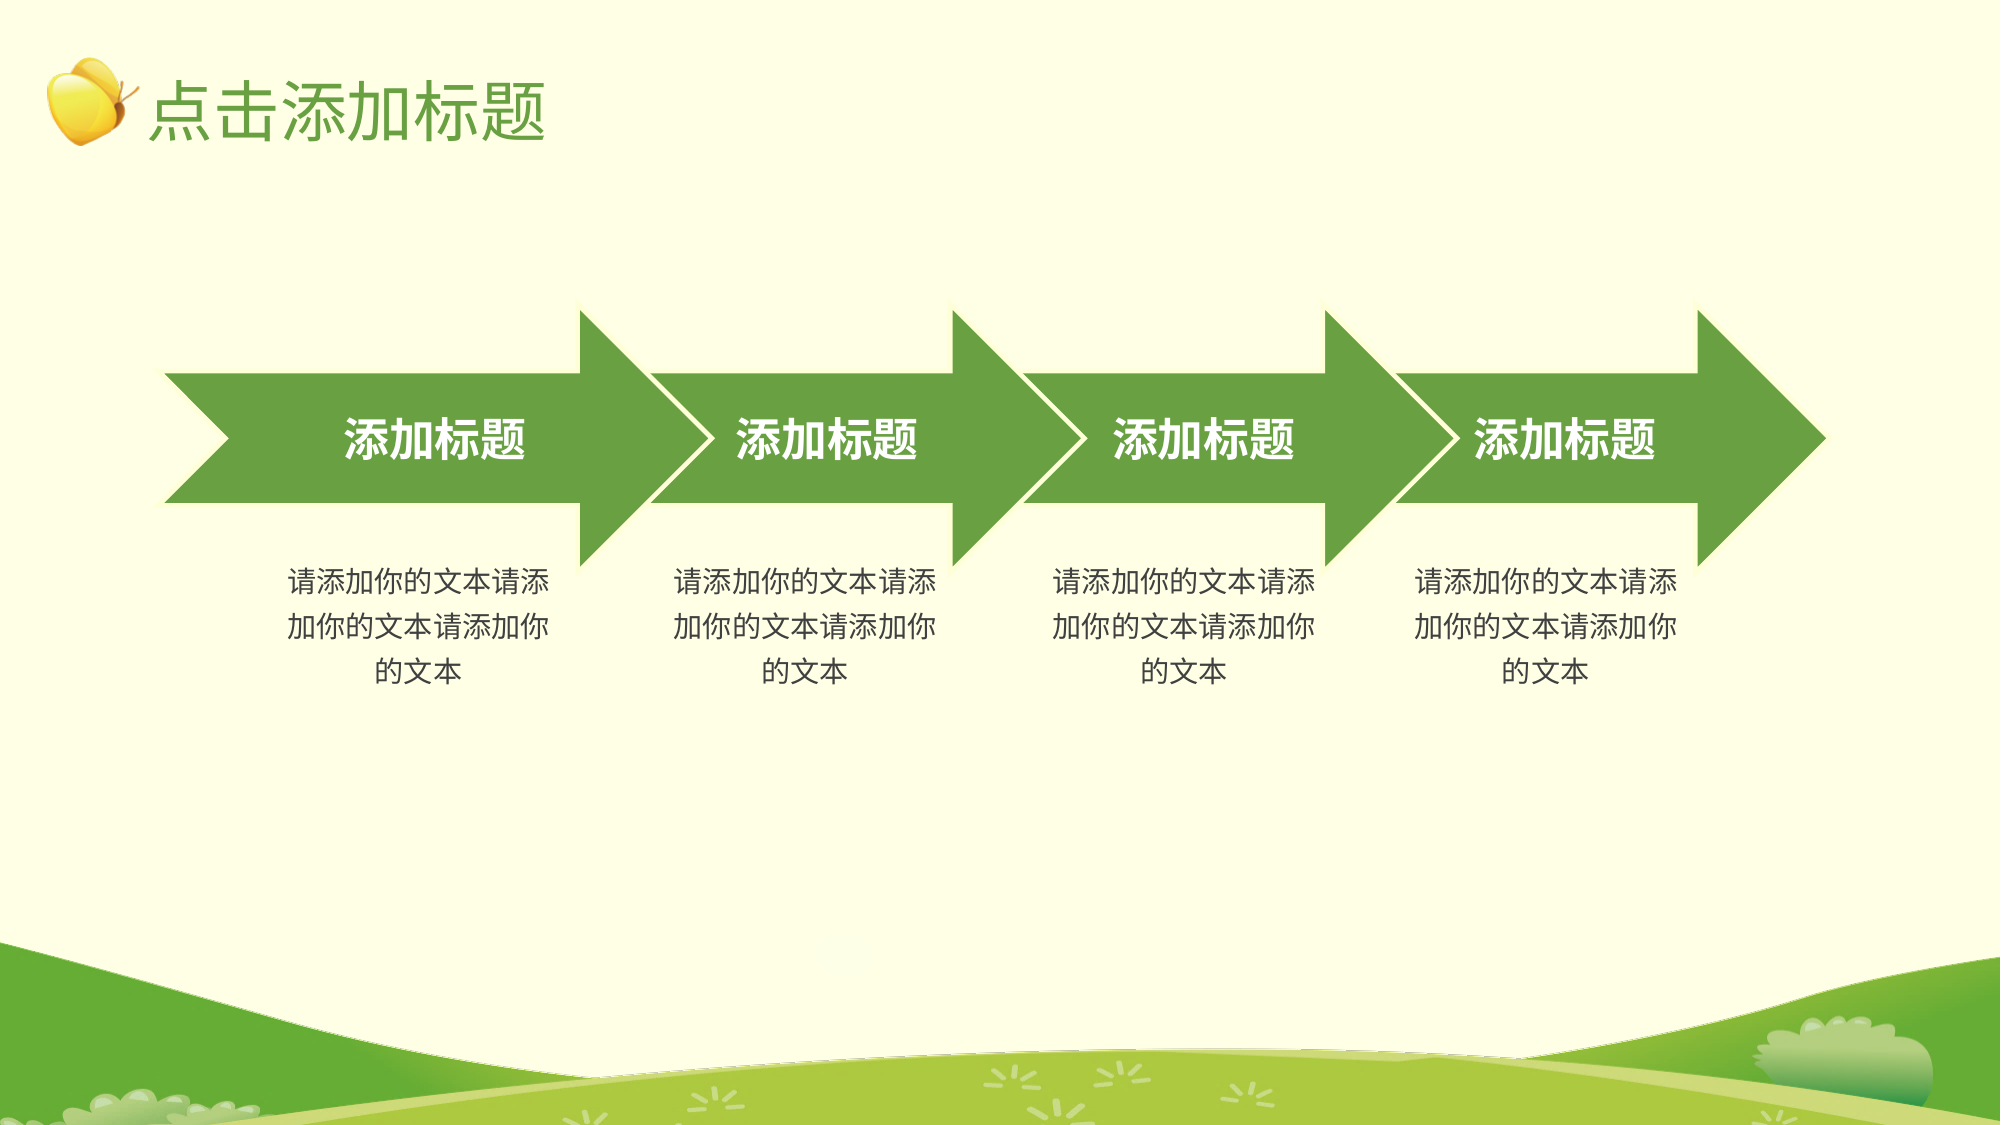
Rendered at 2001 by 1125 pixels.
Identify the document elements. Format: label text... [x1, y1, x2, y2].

text_box 添加标题 [720, 403, 934, 473]
text_box 添加标题 [1096, 403, 1311, 473]
text_box [1019, 301, 1458, 576]
text_box 请添加你的文本请添加你的文本请添加你的文本 [1028, 544, 1340, 697]
text_box 请添加你的文本请添加你的文本请添加你的文本 [649, 544, 961, 697]
picture [0, 915, 2000, 1125]
text_box [1391, 301, 1832, 576]
picture [30, 46, 156, 159]
text_box 请添加你的文本请添加你的文本请添加你的文本 [262, 544, 575, 697]
text_box 请添加你的文本请添加你的文本请添加你的文本 [1390, 544, 1702, 697]
text_box 点击添加标题 [156, 62, 563, 158]
text_box [155, 301, 714, 576]
text_box [646, 301, 1086, 576]
text_box 添加标题 [328, 403, 542, 473]
text_box 添加标题 [1458, 403, 1672, 473]
